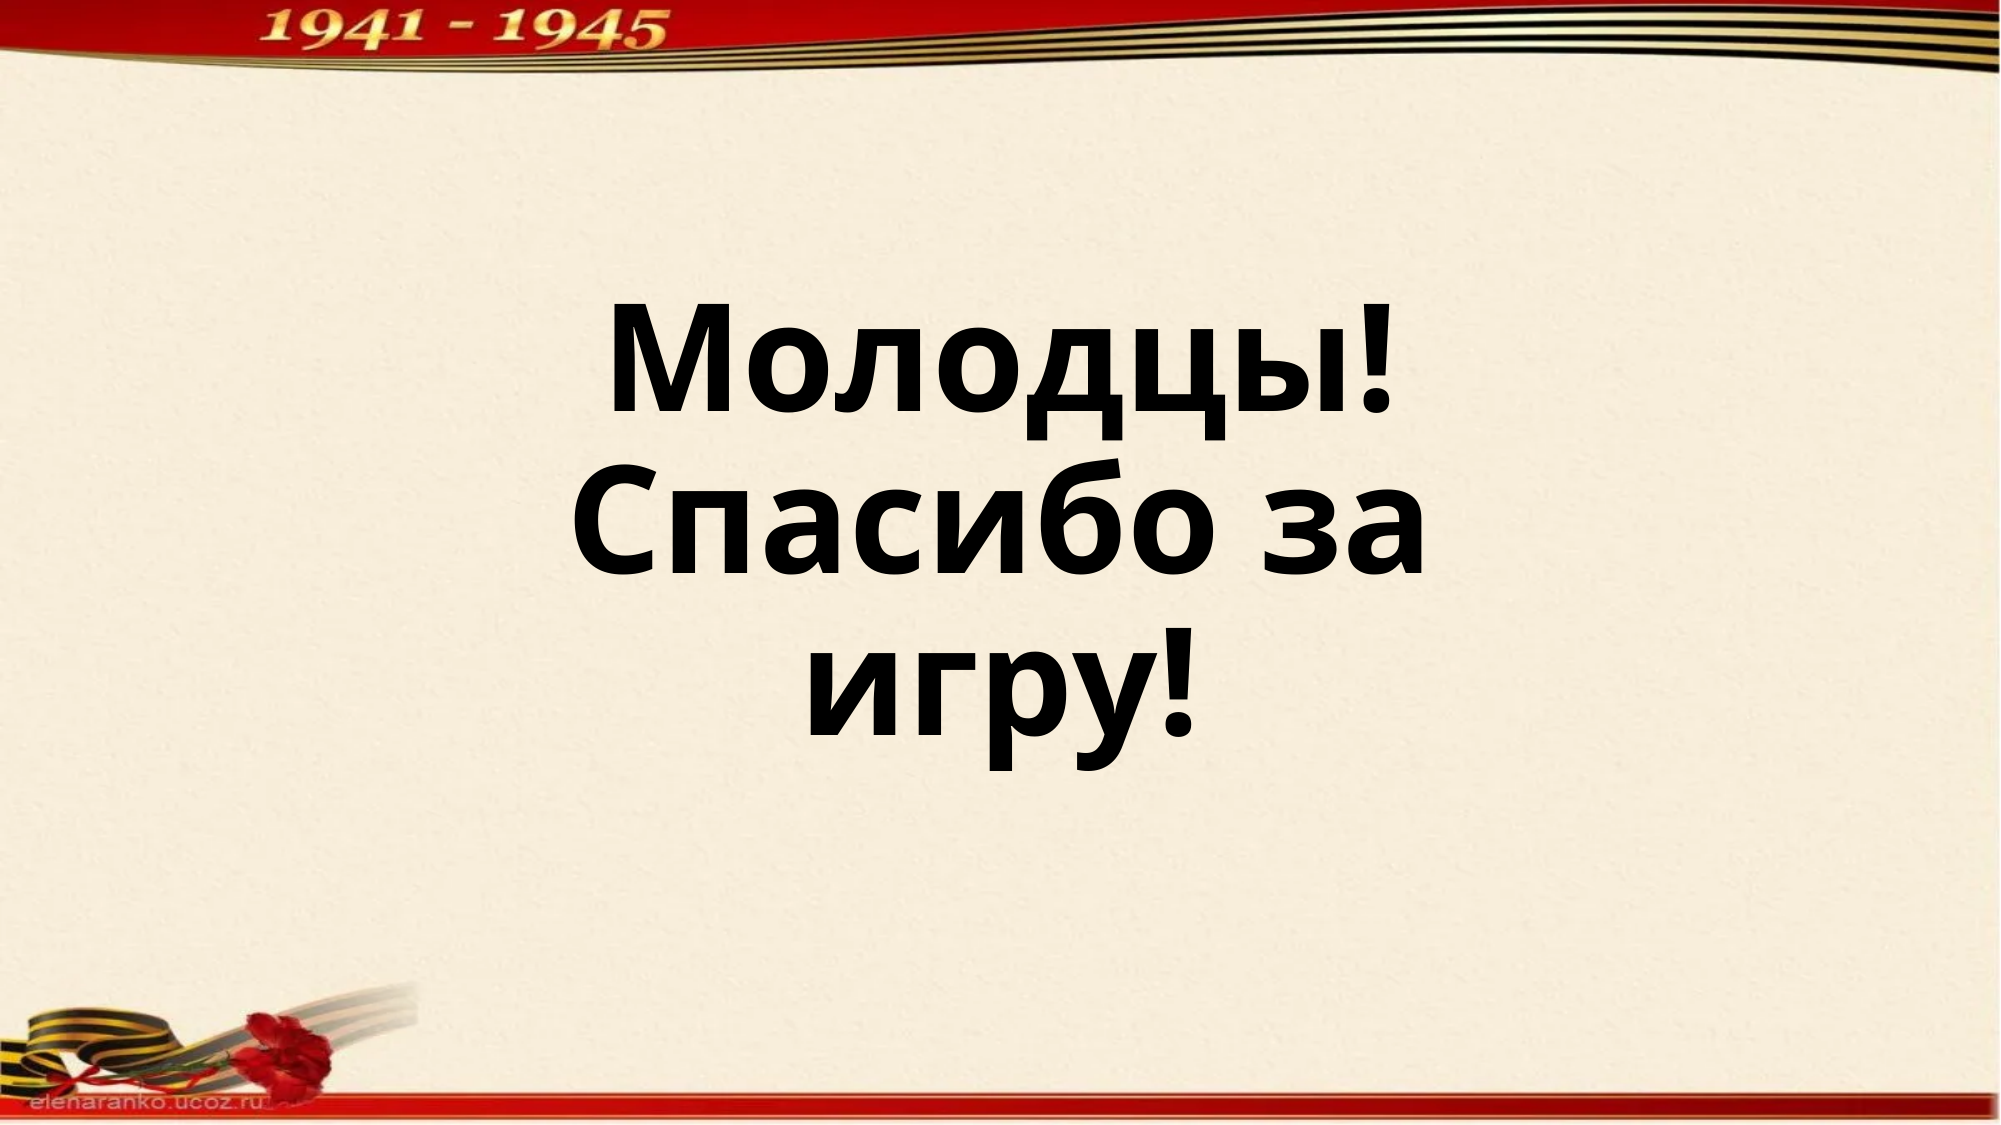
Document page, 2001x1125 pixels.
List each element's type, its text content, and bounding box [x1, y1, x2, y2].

picture [0, 0, 2001, 1125]
title Молодцы! Спасибо за игру! [382, 237, 1618, 813]
